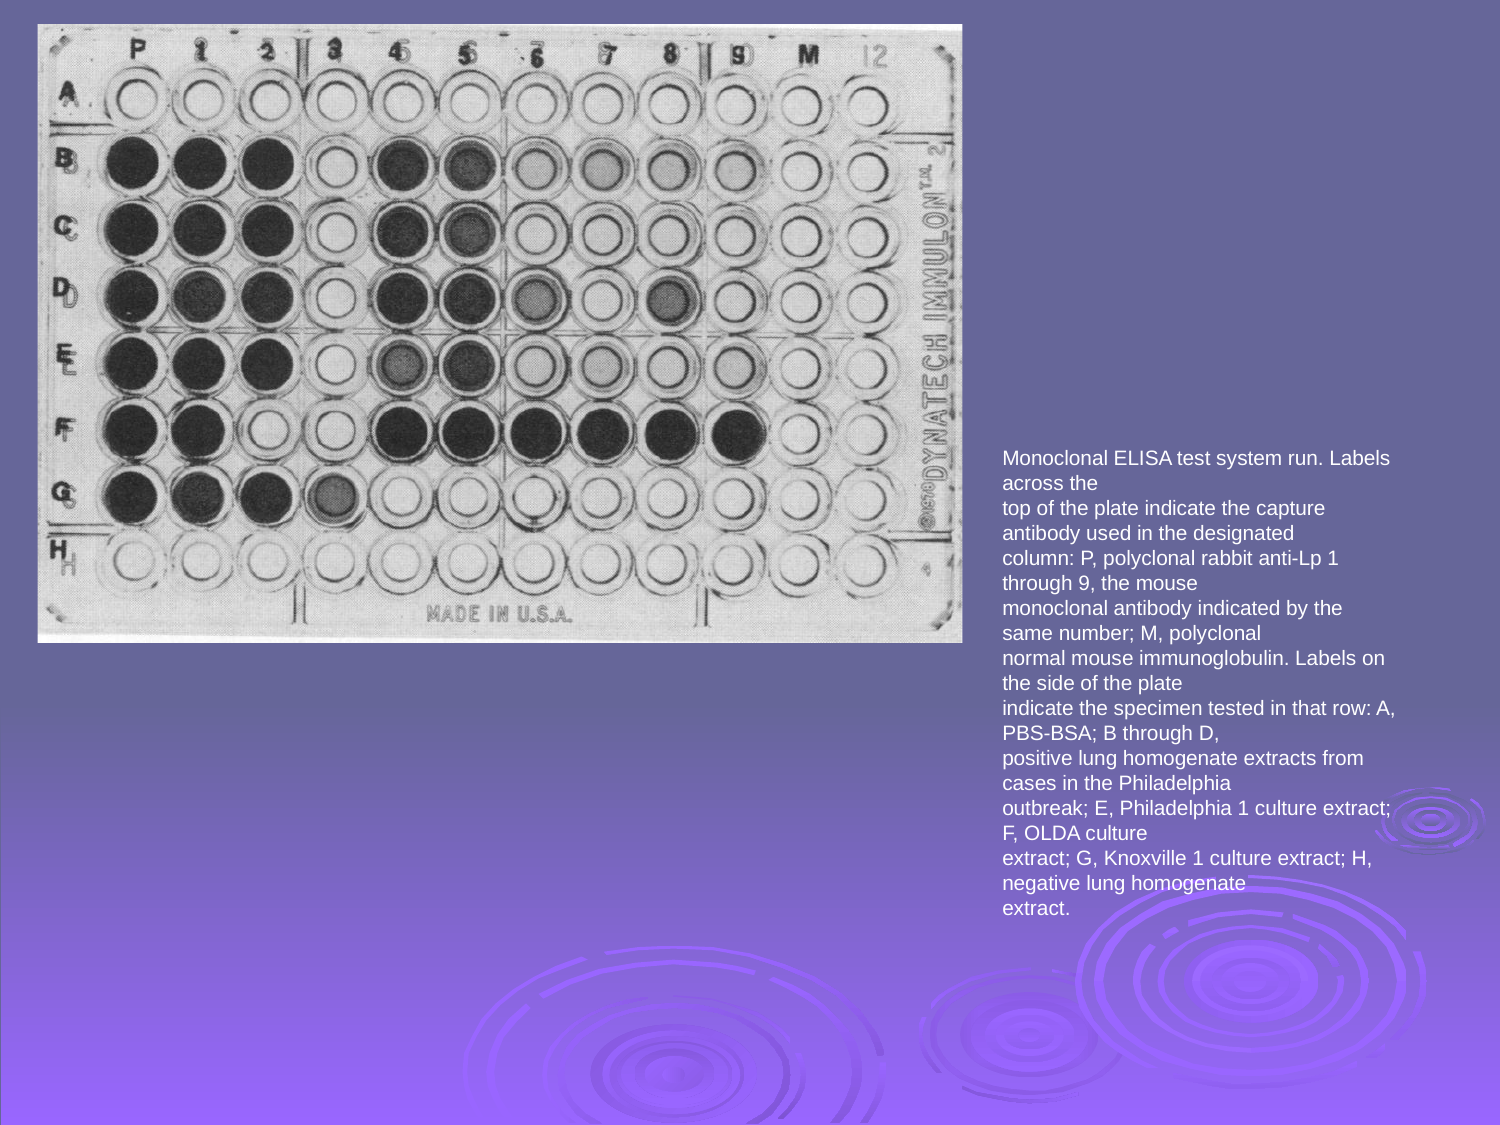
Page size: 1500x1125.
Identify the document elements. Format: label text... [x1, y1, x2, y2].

text_box Monoclonal ELISA test system run. Labels across the top of the plate indicate the capture antibody used in the designated column: P, polyclonal rabbit anti-Lp 1 through 9, the mouse monoclonal antibody indicated by the same number; M, polyclonal normal mouse immunoglobulin. Labels on the side of the plate indicate the specimen tested in that row: A, PBS-BSA; B through D, positive lung homogenate extracts from cases in the Philadelphia outbreak; E, Philadelphia 1 culture extract; F, OLDA culture extract; G, Knoxville 1 culture extract; H, negative lung homogenate extract. [987, 437, 1413, 927]
picture [37, 24, 963, 643]
